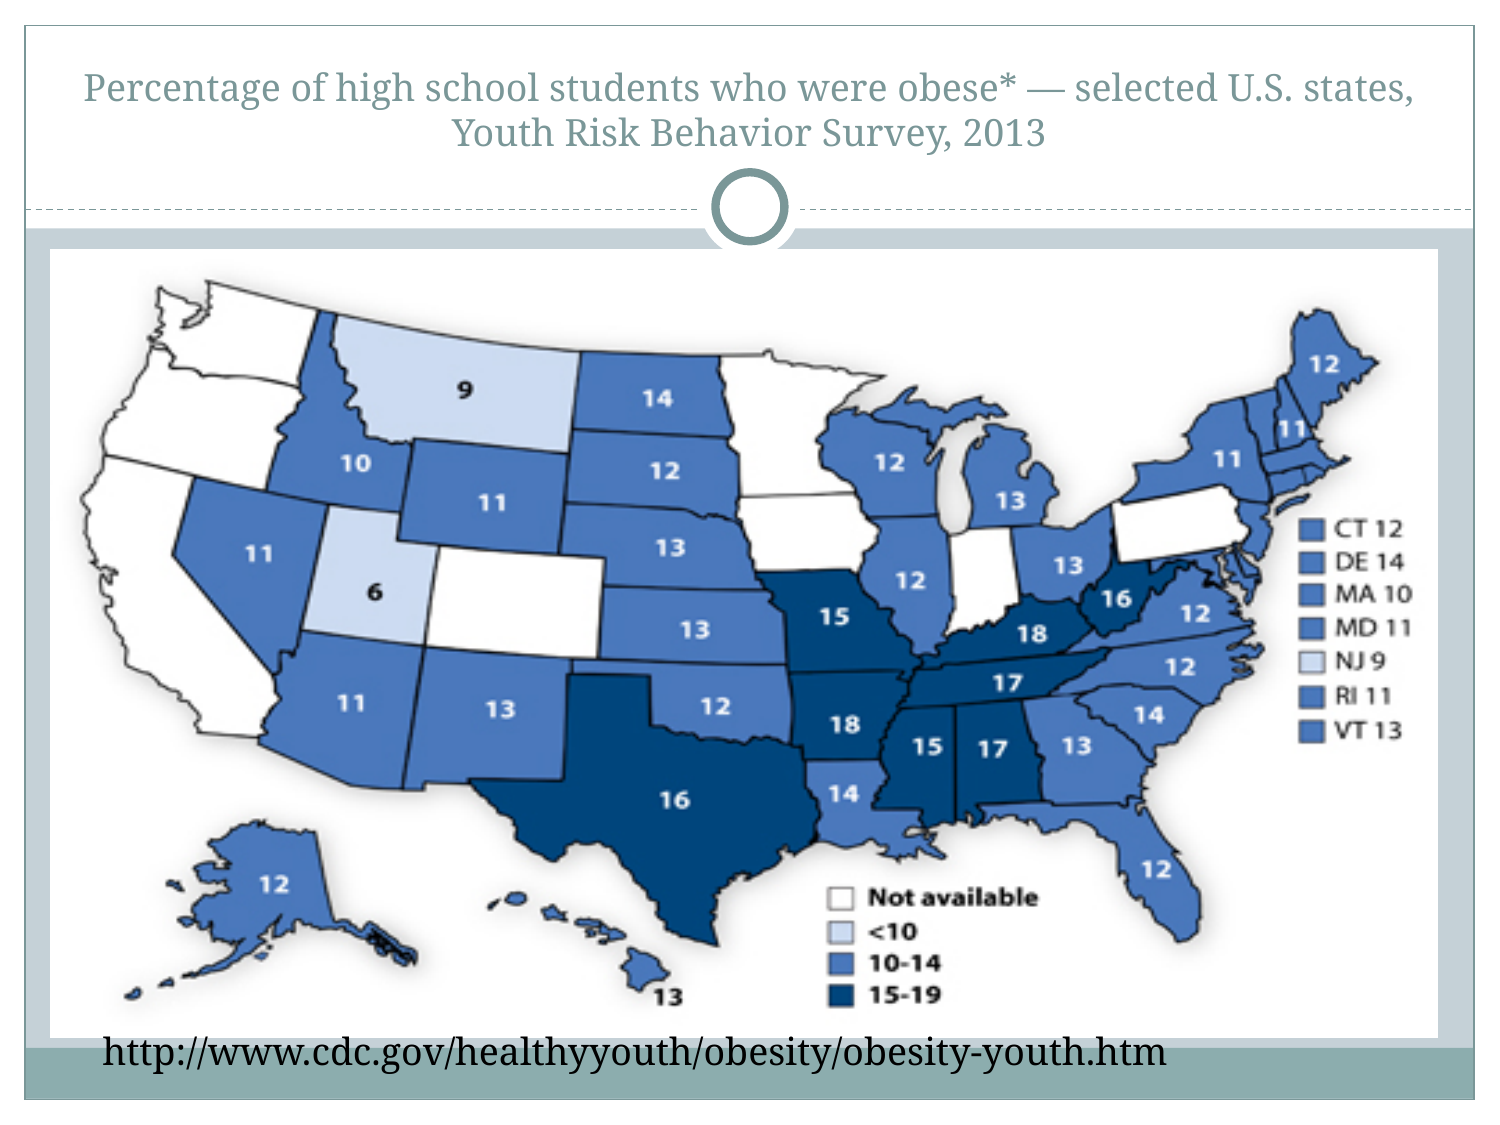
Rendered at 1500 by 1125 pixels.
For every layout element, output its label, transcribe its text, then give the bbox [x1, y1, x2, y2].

title Percentage of high school students who were obese* — selected U.S. states, Youth Risk Behavior Survey, 2013 [49, 37, 1450, 162]
text_box http://www.cdc.gov/healthyyouth/obesity/obesity-youth.htm [87, 1047, 1213, 1081]
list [49, 249, 1438, 1038]
